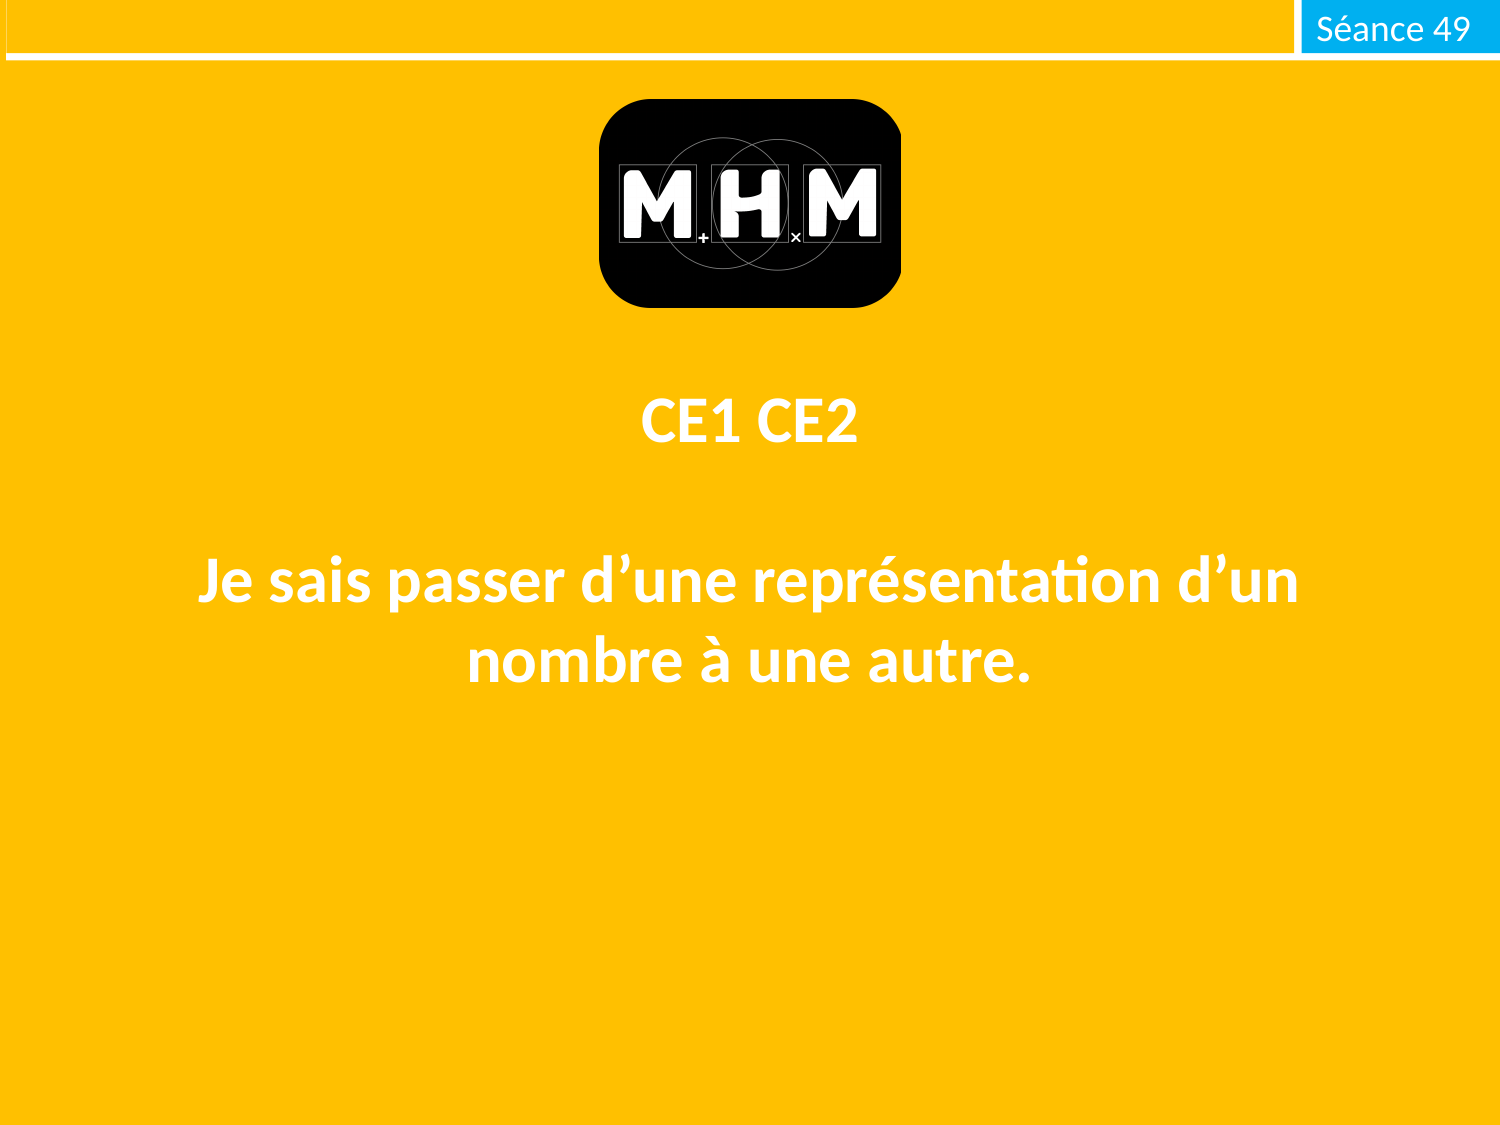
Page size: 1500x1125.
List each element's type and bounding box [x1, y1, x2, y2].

text_box [0, 60, 1500, 1125]
